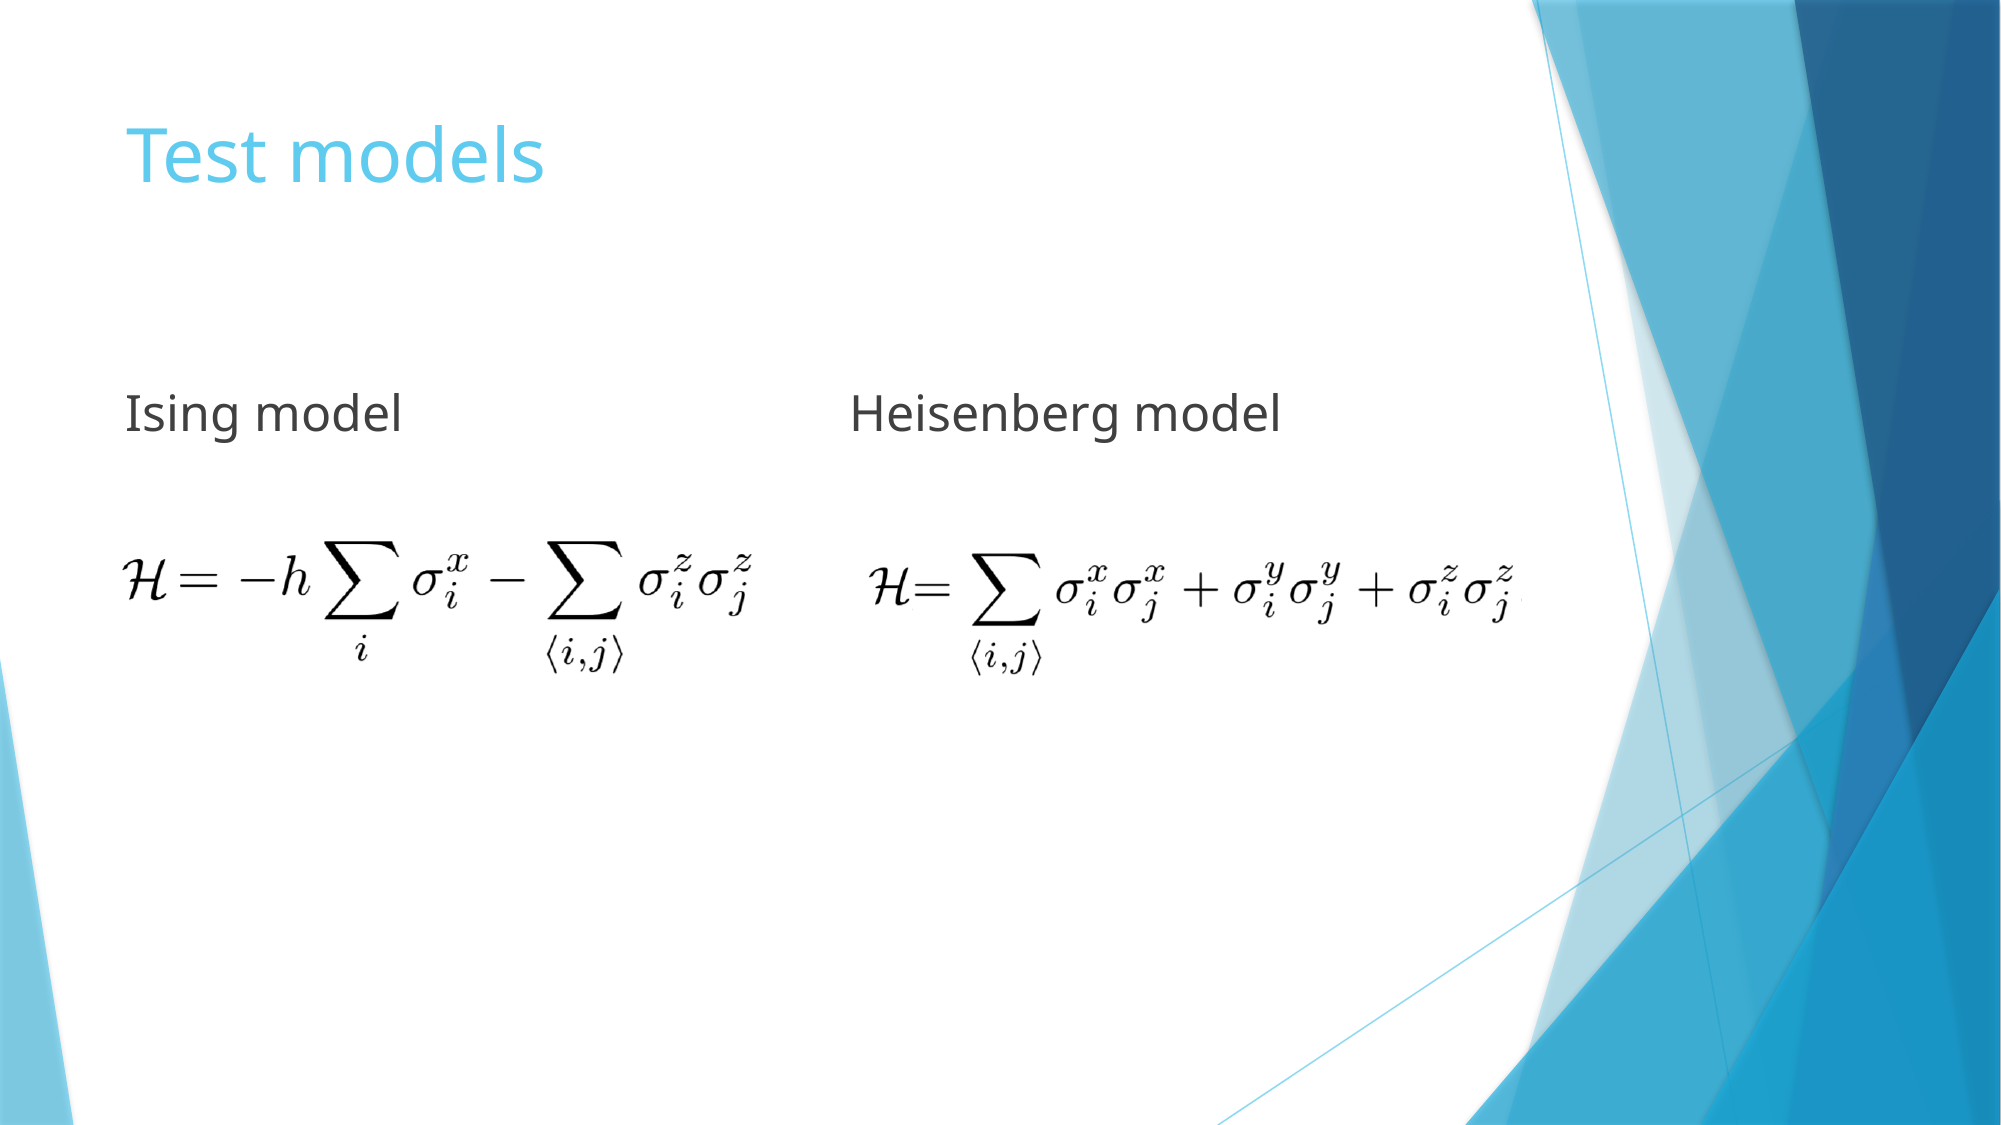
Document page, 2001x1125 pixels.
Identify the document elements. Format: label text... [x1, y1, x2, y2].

title Test models [111, 99, 1522, 317]
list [97, 537, 785, 690]
list Heisenberg model [834, 354, 1522, 449]
list Ising model [110, 354, 798, 449]
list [834, 527, 1522, 690]
